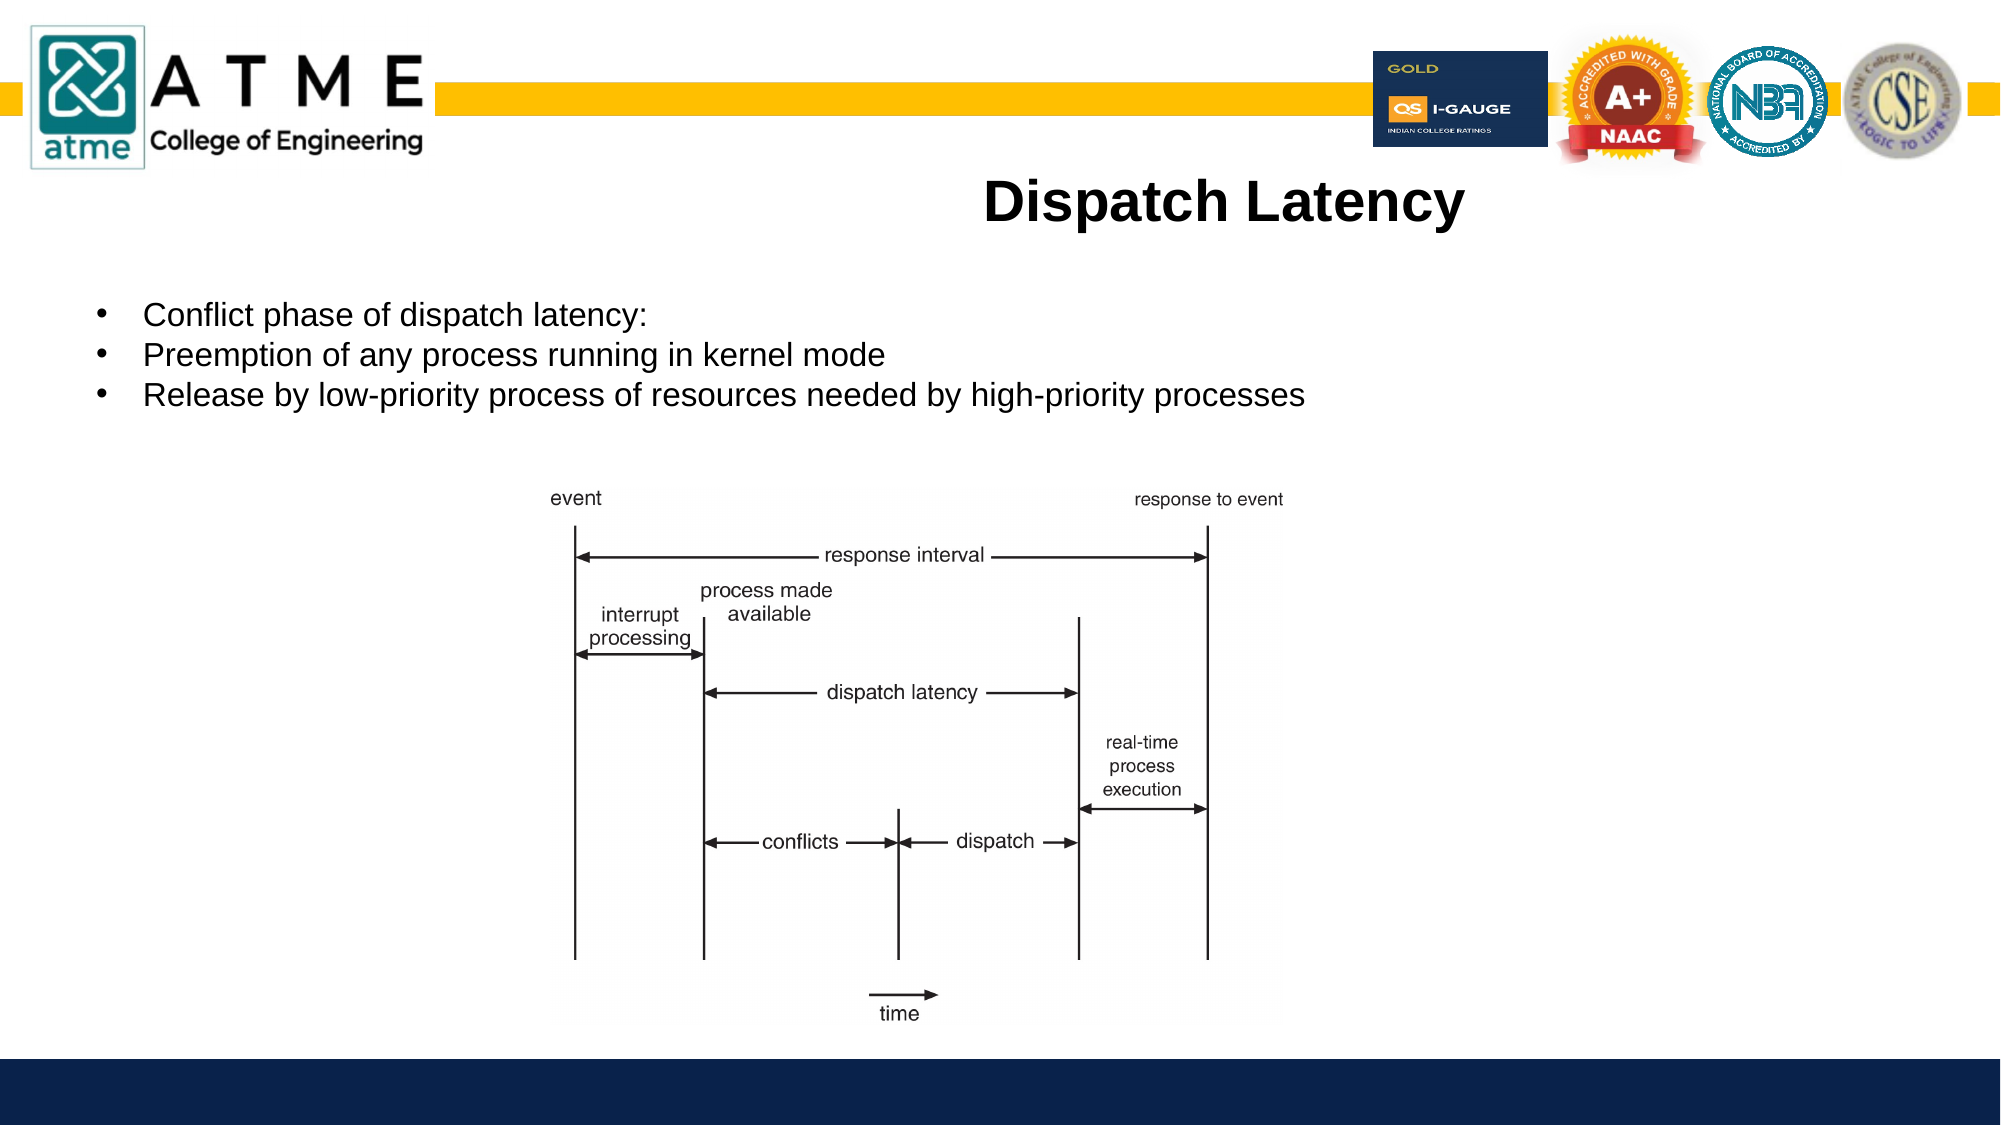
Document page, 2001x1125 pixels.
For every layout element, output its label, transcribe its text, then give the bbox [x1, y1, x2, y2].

text_box Dispatch Latency [968, 155, 1482, 241]
picture [1373, 20, 1828, 180]
picture [550, 486, 1283, 1026]
text_box Conflict phase of dispatch latency: Preemption of any process running in kernel mode Release by low-priority process of resources needed by high-priority processes [81, 286, 1323, 421]
picture [1840, 26, 1968, 176]
picture [22, 15, 435, 178]
picture [0, 1059, 2001, 1125]
